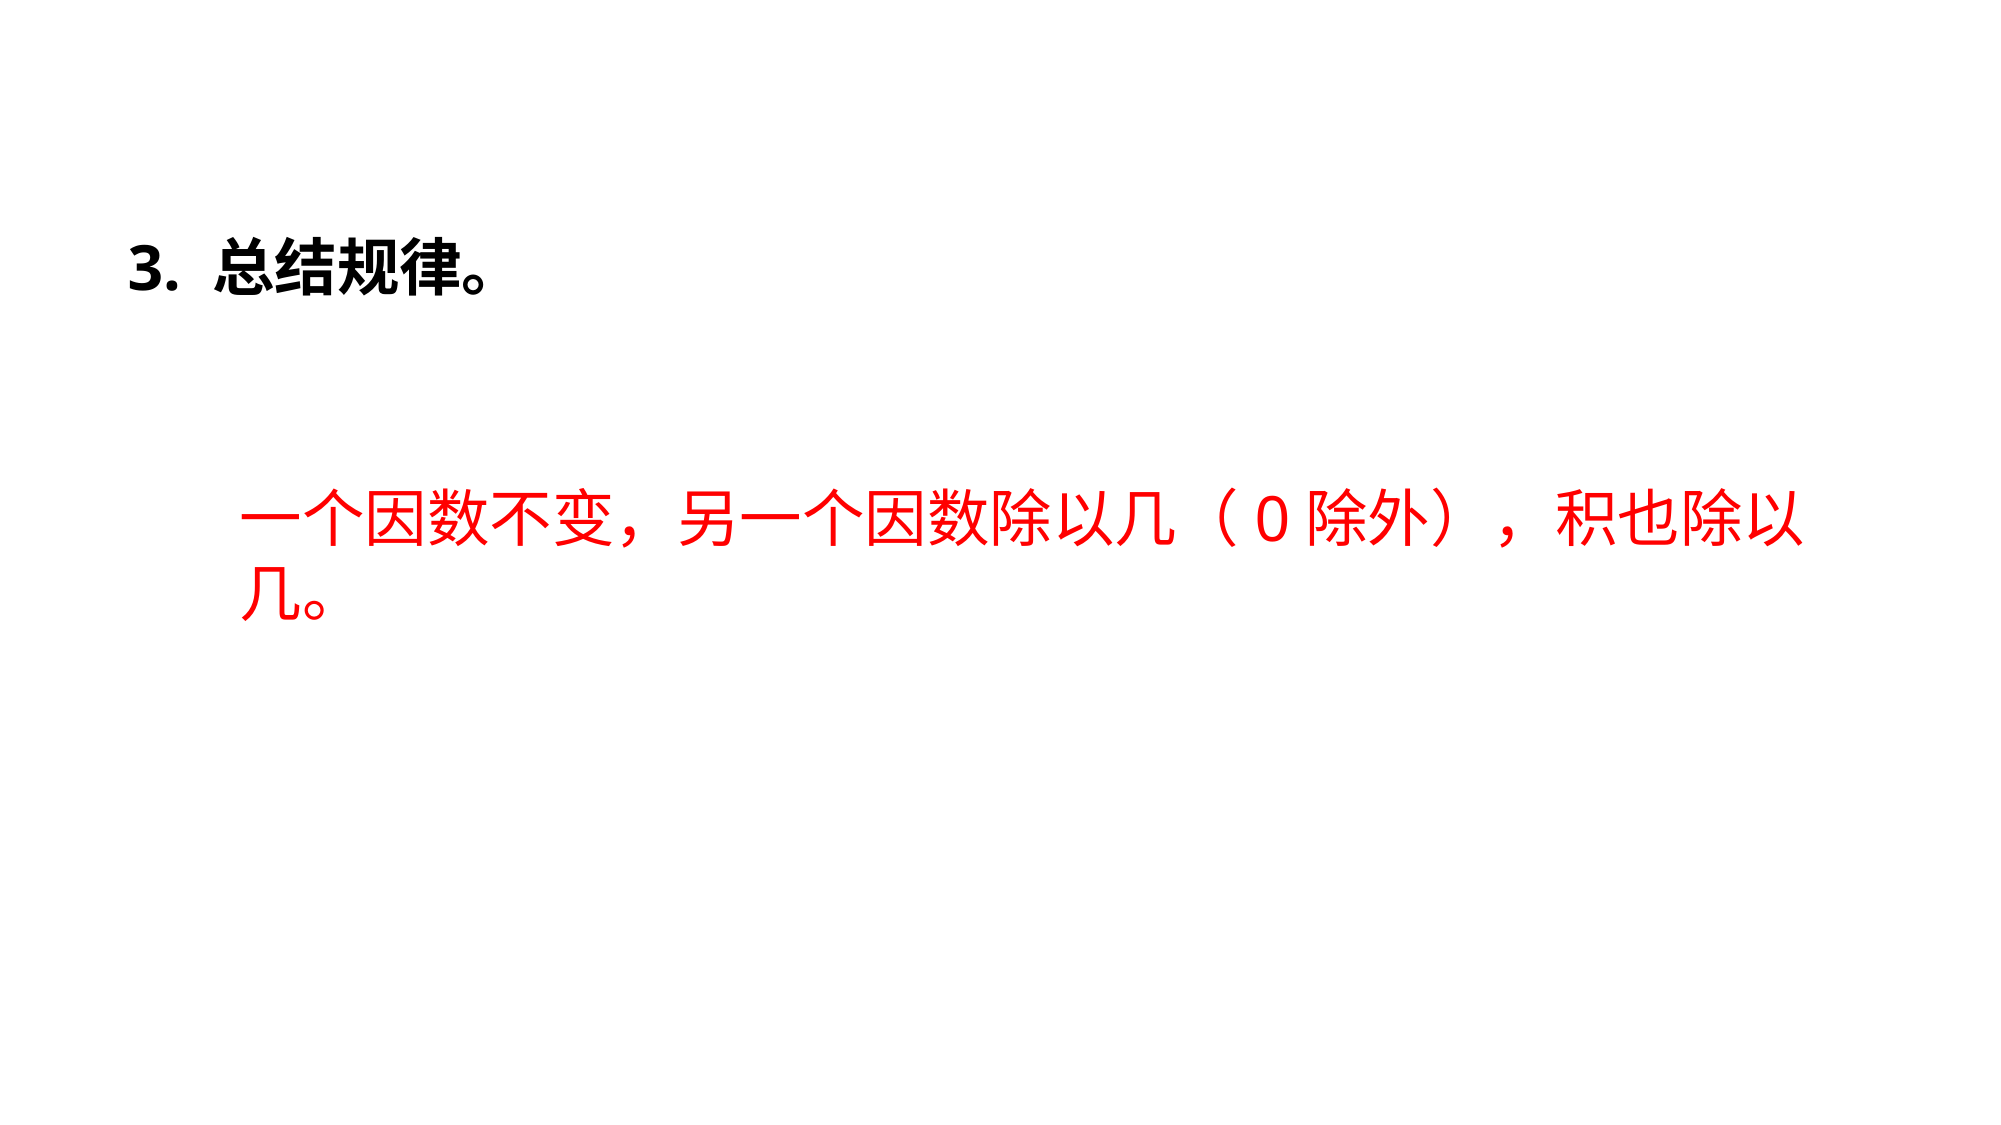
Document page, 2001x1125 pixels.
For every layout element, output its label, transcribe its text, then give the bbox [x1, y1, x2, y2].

text_box 一个因数不变，另一个因数除以几（0除外），积也除以几。 [224, 471, 1878, 637]
text_box 3. 总结规律。 [112, 183, 881, 311]
